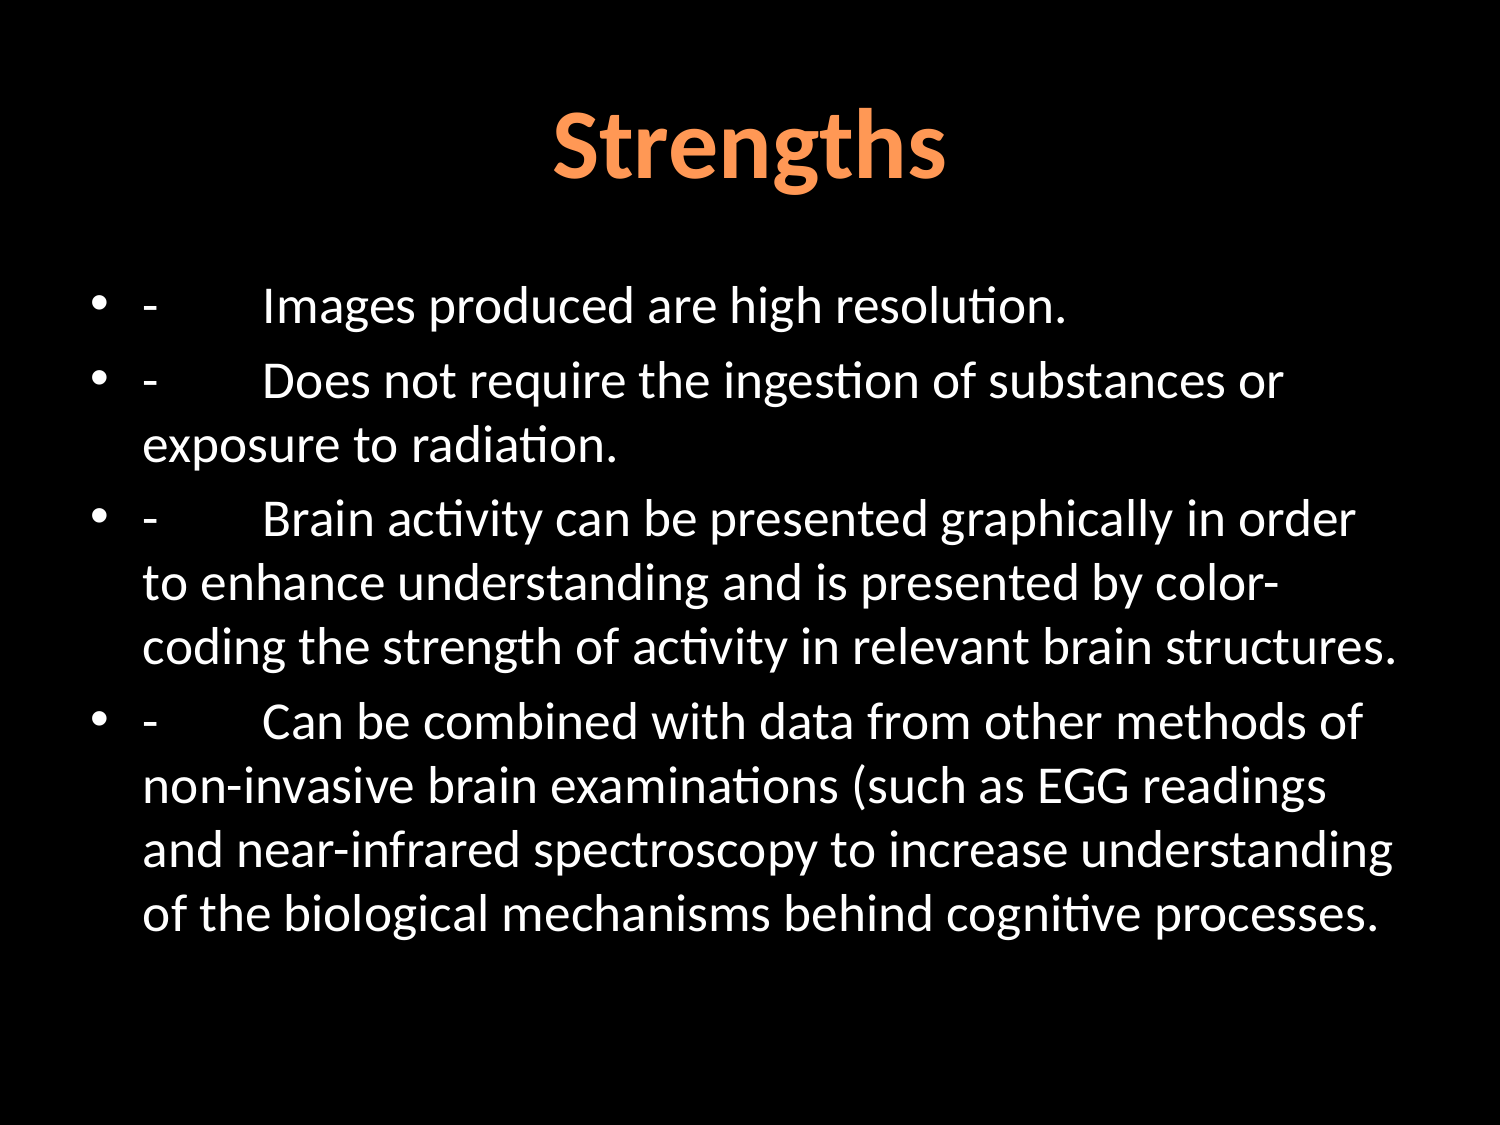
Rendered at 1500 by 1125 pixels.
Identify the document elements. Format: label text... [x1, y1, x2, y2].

title Strengths [75, 45, 1425, 233]
list - Images produced are high resolution. - Does not require the ingestion of substances or exposure to radiation. - Brain activity can be presented graphically in order to enhance understanding and is presented by color-coding the strength of activity in relevant brain structures. - Can be combined with data from other methods of non-invasive brain examinations (such as EGG readings and near-infrared spectroscopy to increase understanding of the biological mechanisms behind cognitive processes. [75, 262, 1425, 1005]
